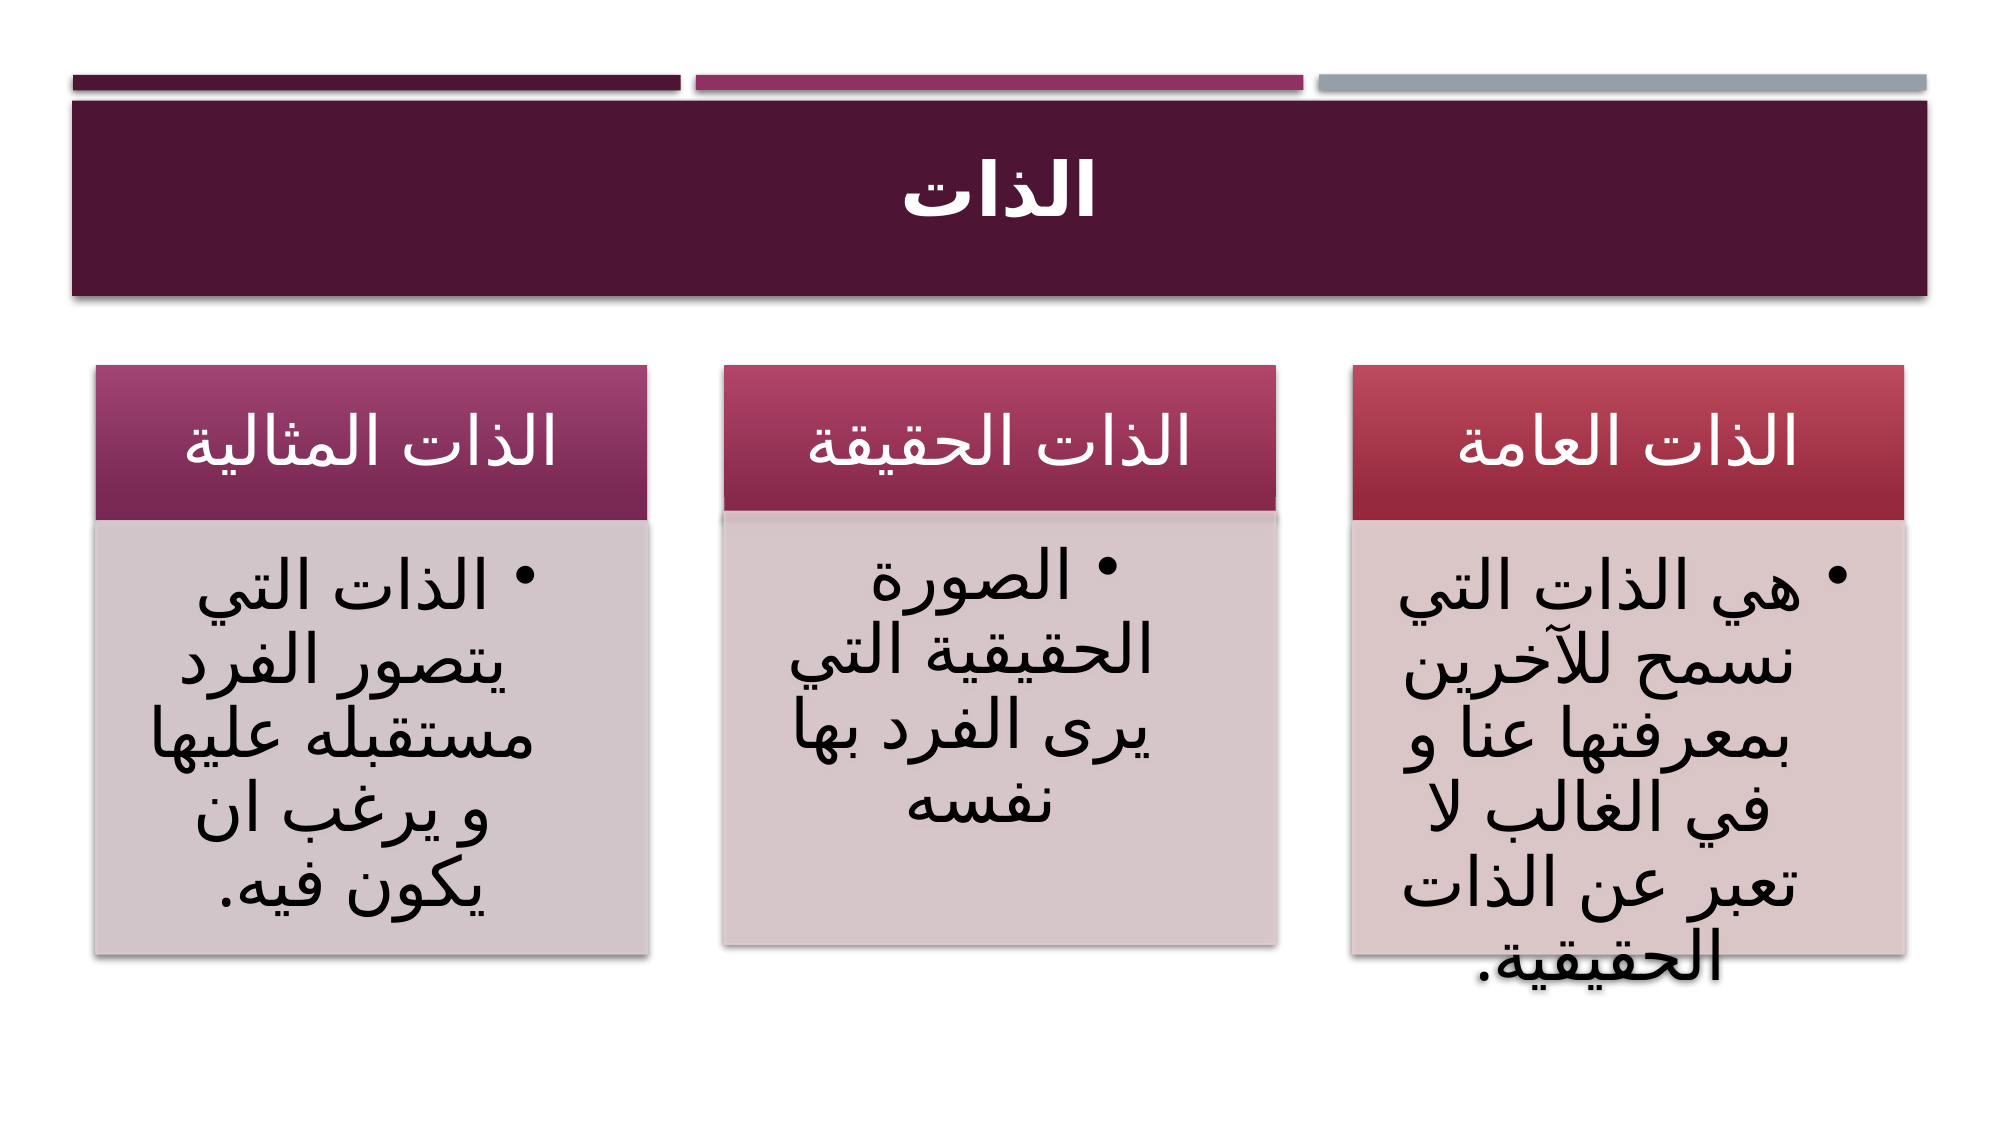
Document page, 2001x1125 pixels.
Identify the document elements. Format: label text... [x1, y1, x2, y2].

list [94, 357, 1906, 962]
title الذات [95, 115, 1905, 240]
